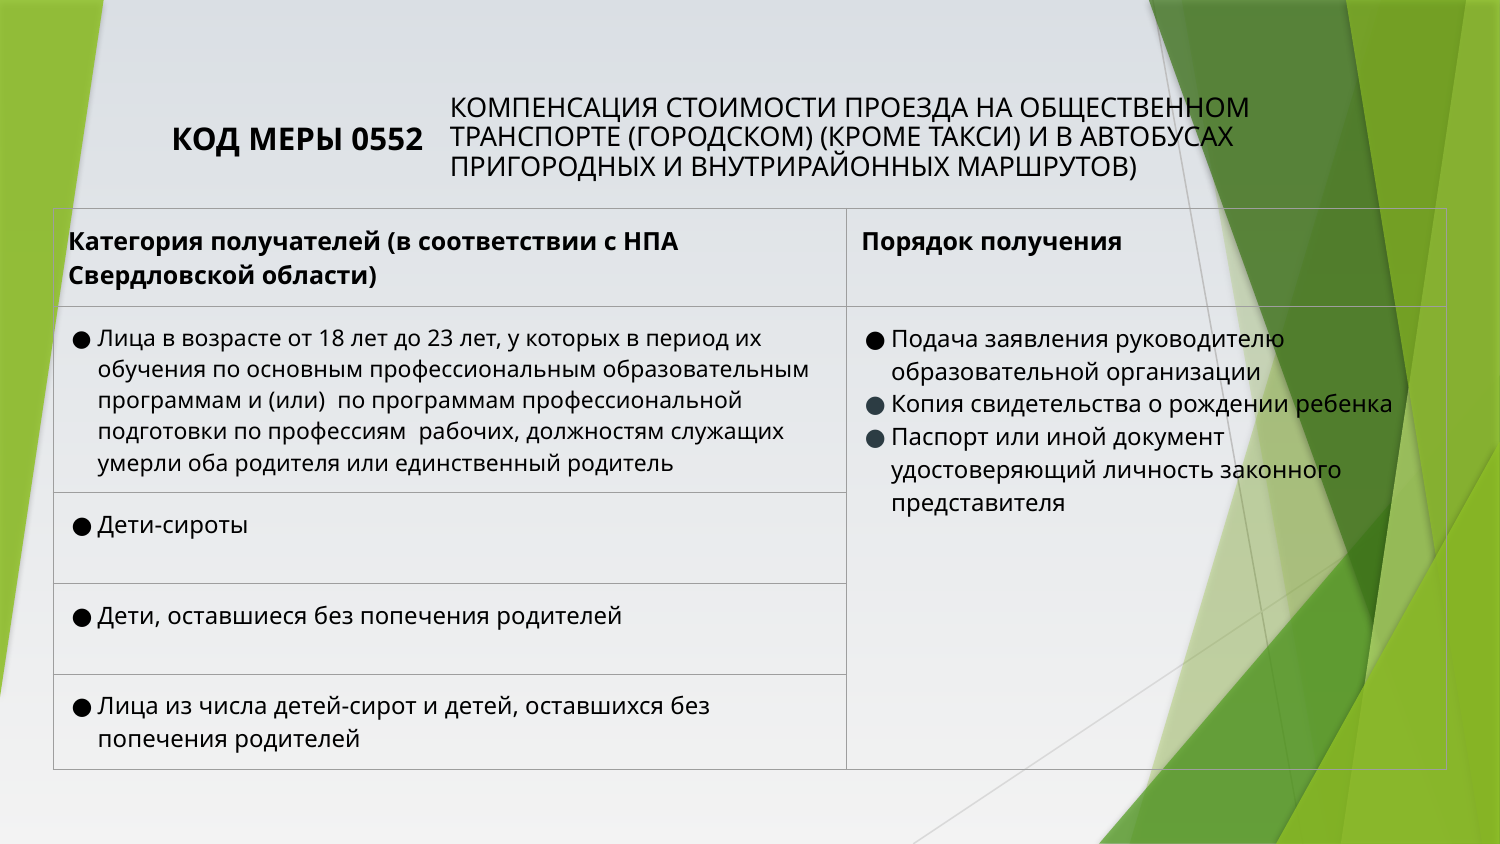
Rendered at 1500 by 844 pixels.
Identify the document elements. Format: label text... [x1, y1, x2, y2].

table_header Категория получателей (в соответствии с НПА Свердловской области) [54, 209, 846, 306]
table_cell Дети, оставшиеся без попечения родителей [54, 584, 846, 674]
table_cell Подача заявления руководителю образовательной организации Копия свидетельства о рождении ребенка Паспорт или иной документ удостоверяющий личность законного представителя [847, 307, 1446, 769]
table_cell Лица из числа детей-сирот и детей, оставшихся без попечения родителей [54, 675, 846, 769]
title КОМПЕНСАЦИЯ СТОИМОСТИ ПРОЕЗДА НА ОБЩЕСТВЕННОМ ТРАНСПОРТЕ (ГОРОДСКОМ) (КРОМЕ ТАКСИ) И В АВТОБУСАХ ПРИГОРОДНЫХ И ВНУТРИРАЙОННЫХ МАРШРУТОВ) [438, 80, 1384, 197]
table_cell Лица в возрасте от 18 лет до 23 лет, у которых в период их обучения по основным профессиональным образовательным программам и (или) по программам профессиональной подготовки по профессиям рабочих, должностям служащих умерли оба родителя или единственный родитель [54, 307, 846, 492]
table_cell Дети-сироты [54, 493, 846, 583]
text_box КОД МЕРЫ 0552 [122, 79, 439, 196]
table_header Порядок получения [847, 209, 1446, 306]
